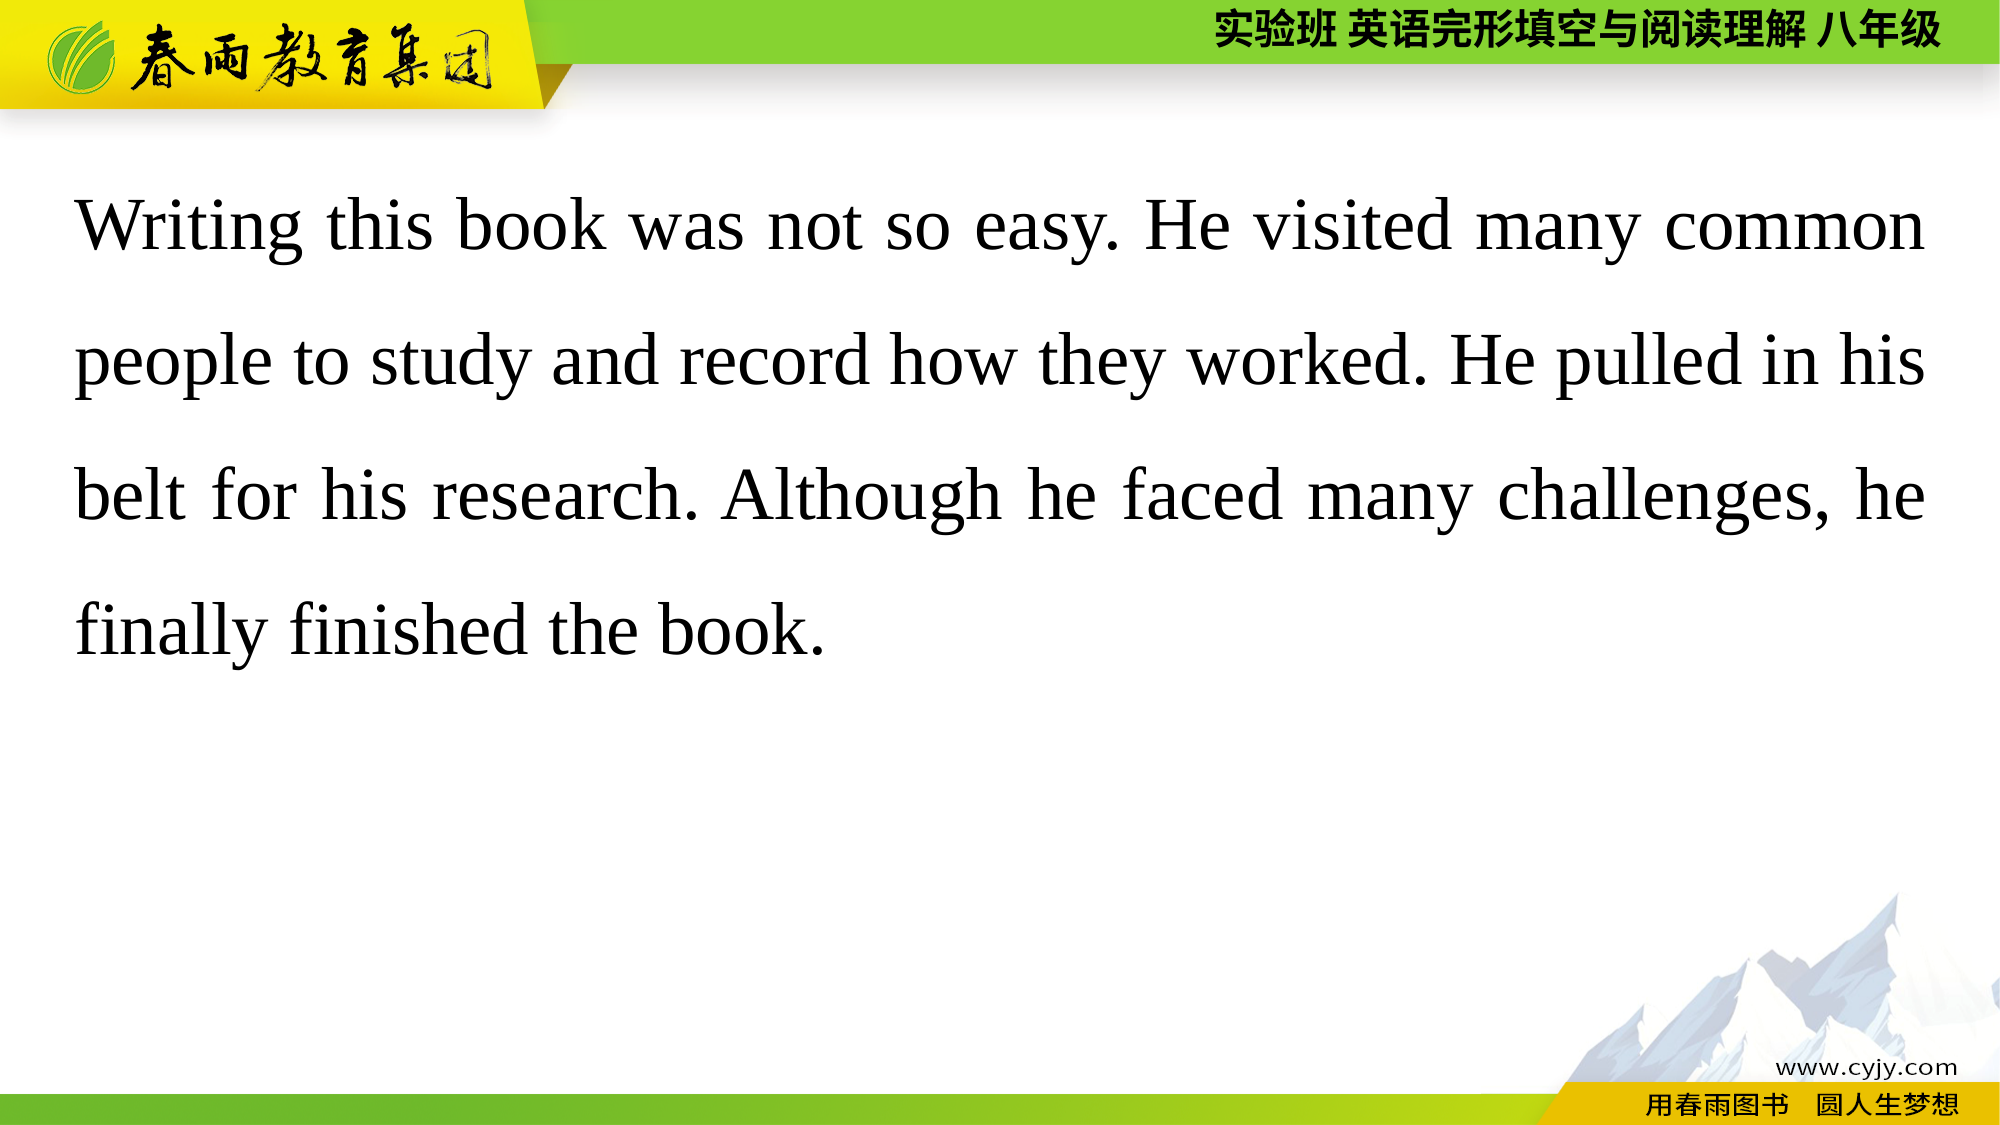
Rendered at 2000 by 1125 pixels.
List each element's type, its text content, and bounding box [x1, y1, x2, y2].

list Writing this book was not so easy. He visited many common people to study and record how they worked. He pulled in his belt for his research. Although he faced many challenges, he finally finished the book. [59, 122, 1944, 683]
picture [0, 0, 2000, 1125]
